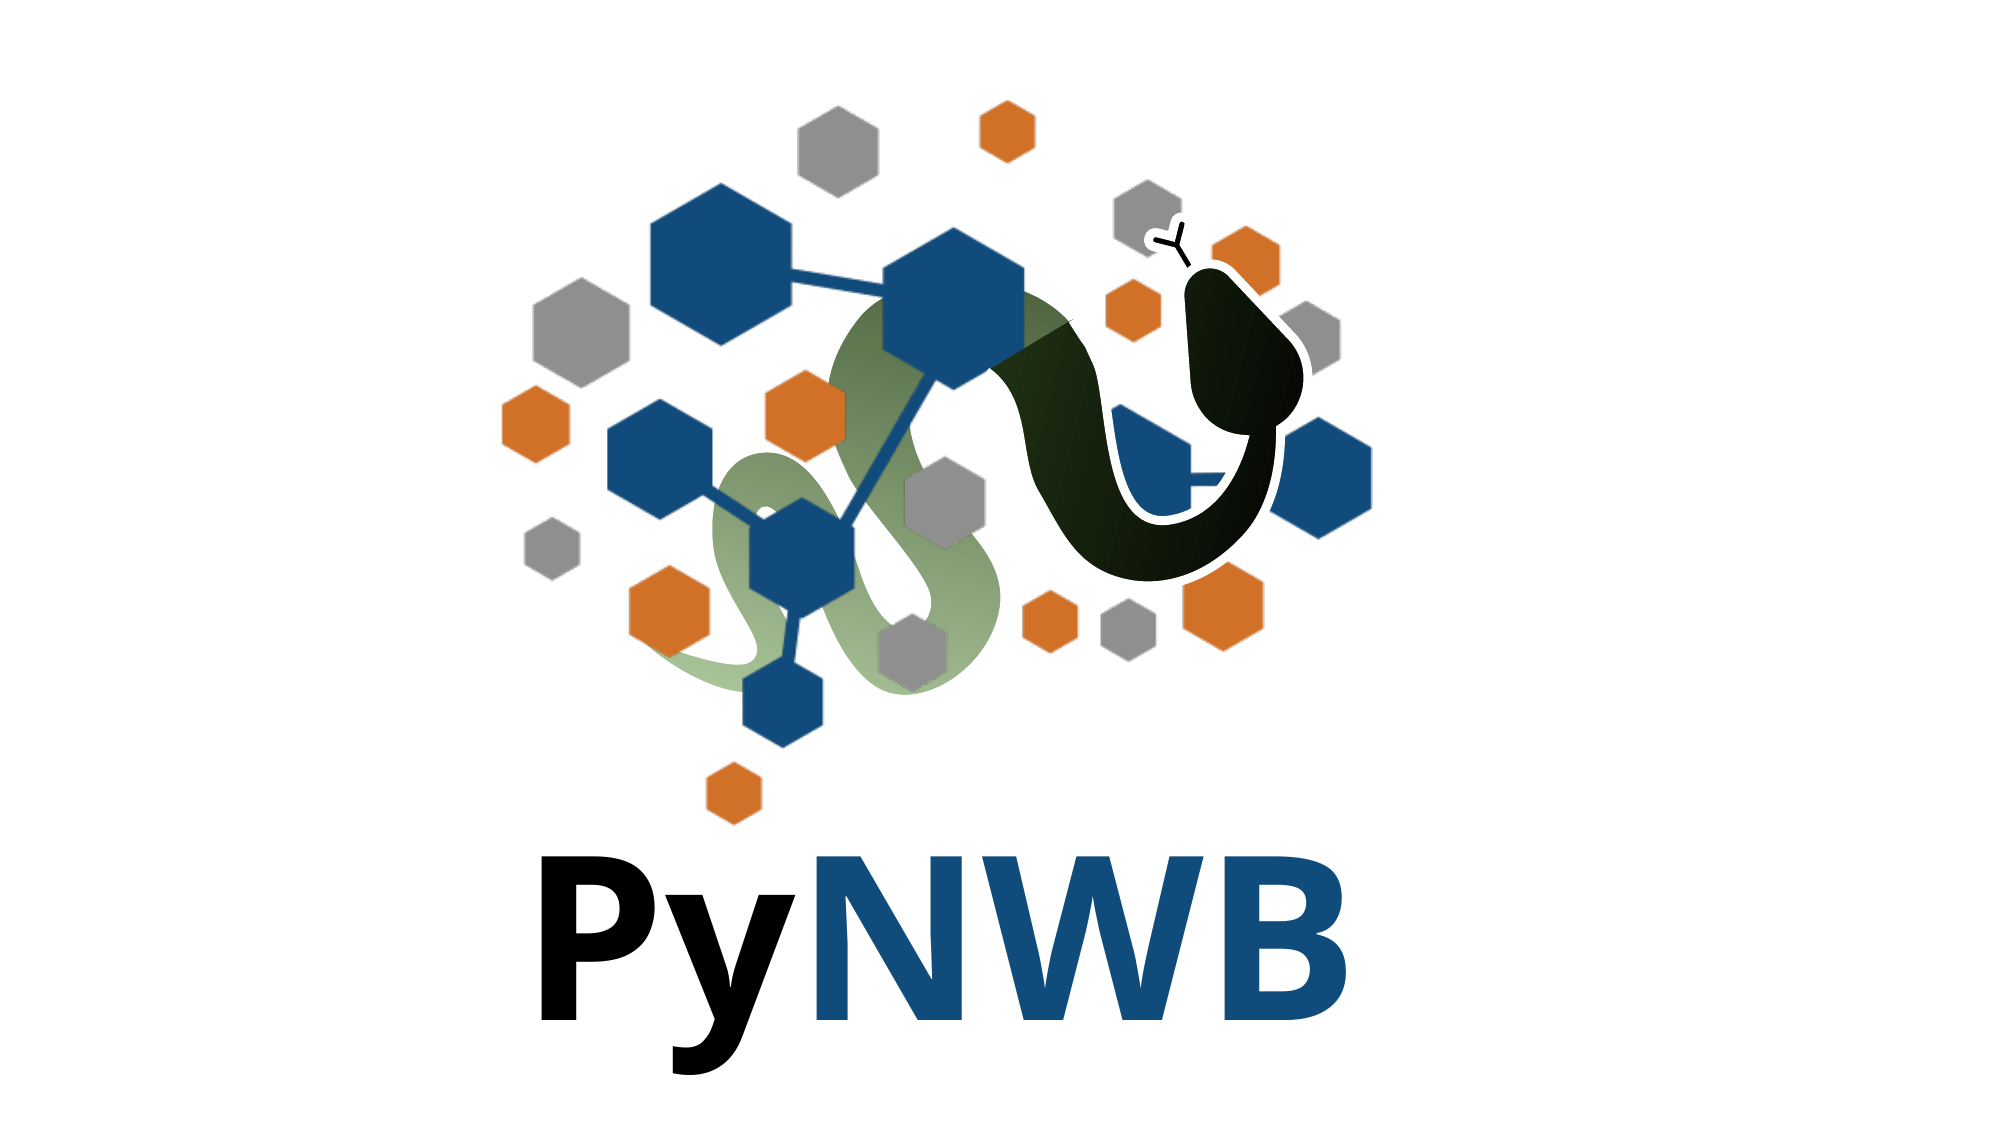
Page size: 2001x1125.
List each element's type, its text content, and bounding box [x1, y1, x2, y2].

picture [501, 100, 1373, 826]
text_box PyNWB [520, 826, 1360, 1054]
